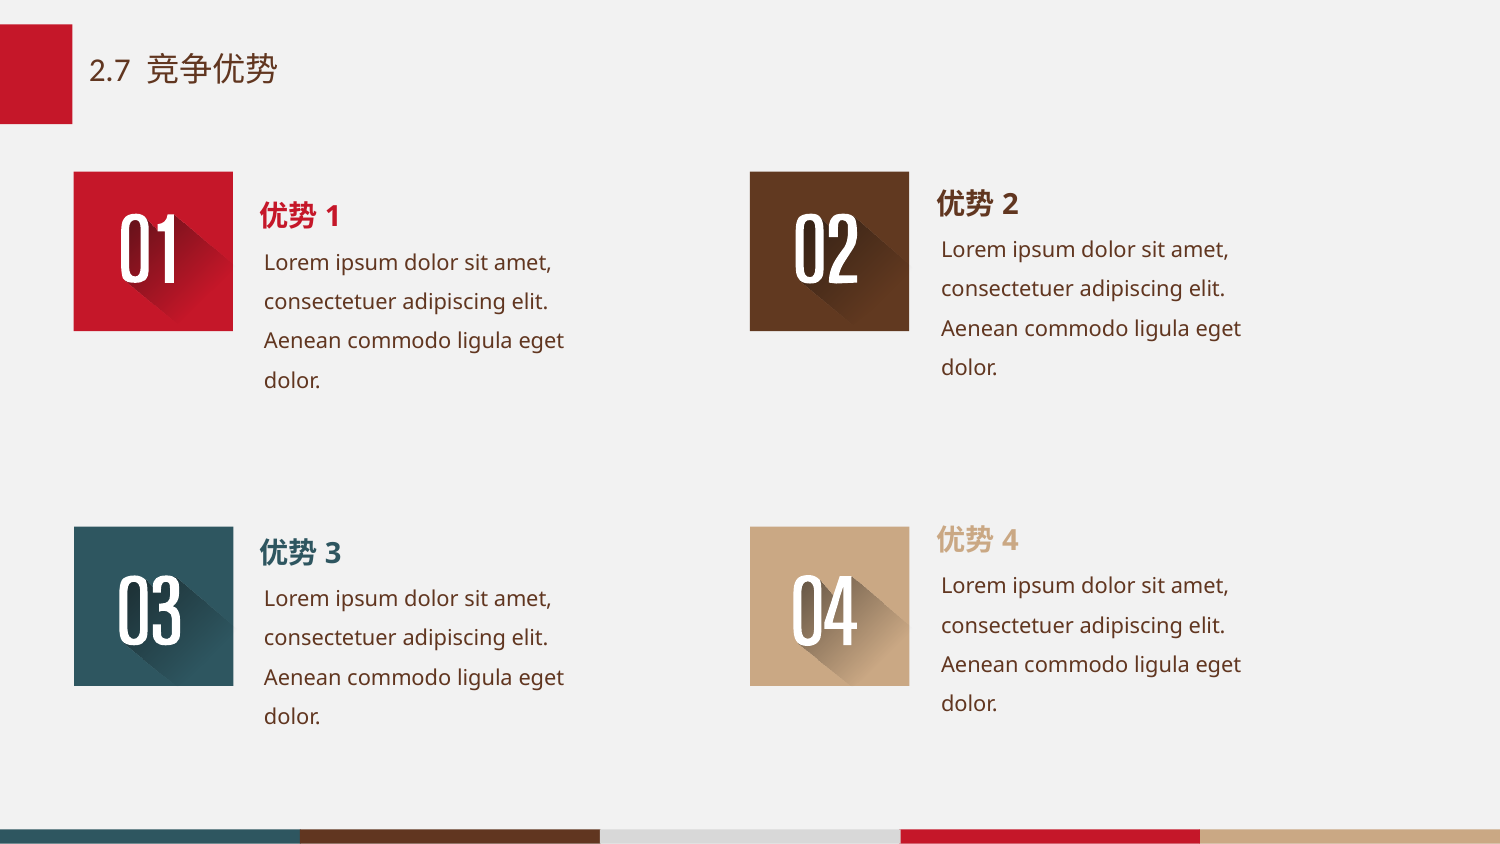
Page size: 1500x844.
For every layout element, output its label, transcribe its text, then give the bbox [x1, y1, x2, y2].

text_box 优势1 [244, 190, 357, 240]
text_box 优势4 [921, 514, 1034, 564]
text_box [74, 526, 243, 687]
text_box Lorem ipsum dolor sit amet, consectetuer adipiscing elit. Aenean commodo ligula eget dolor. [926, 215, 1287, 388]
text_box Lorem ipsum dolor sit amet, consectetuer adipiscing elit. Aenean commodo ligula eget dolor. [926, 551, 1287, 724]
title 2.7 竞争优势 [73, 45, 308, 104]
text_box Lorem ipsum dolor sit amet, consectetuer adipiscing elit. Aenean commodo ligula eget dolor. [249, 564, 610, 737]
text_box 优势2 [921, 177, 1034, 228]
text_box Lorem ipsum dolor sit amet, consectetuer adipiscing elit. Aenean commodo ligula eget dolor. [249, 227, 609, 400]
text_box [749, 526, 919, 687]
text_box 优势3 [244, 526, 357, 577]
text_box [749, 171, 919, 332]
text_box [73, 171, 241, 332]
